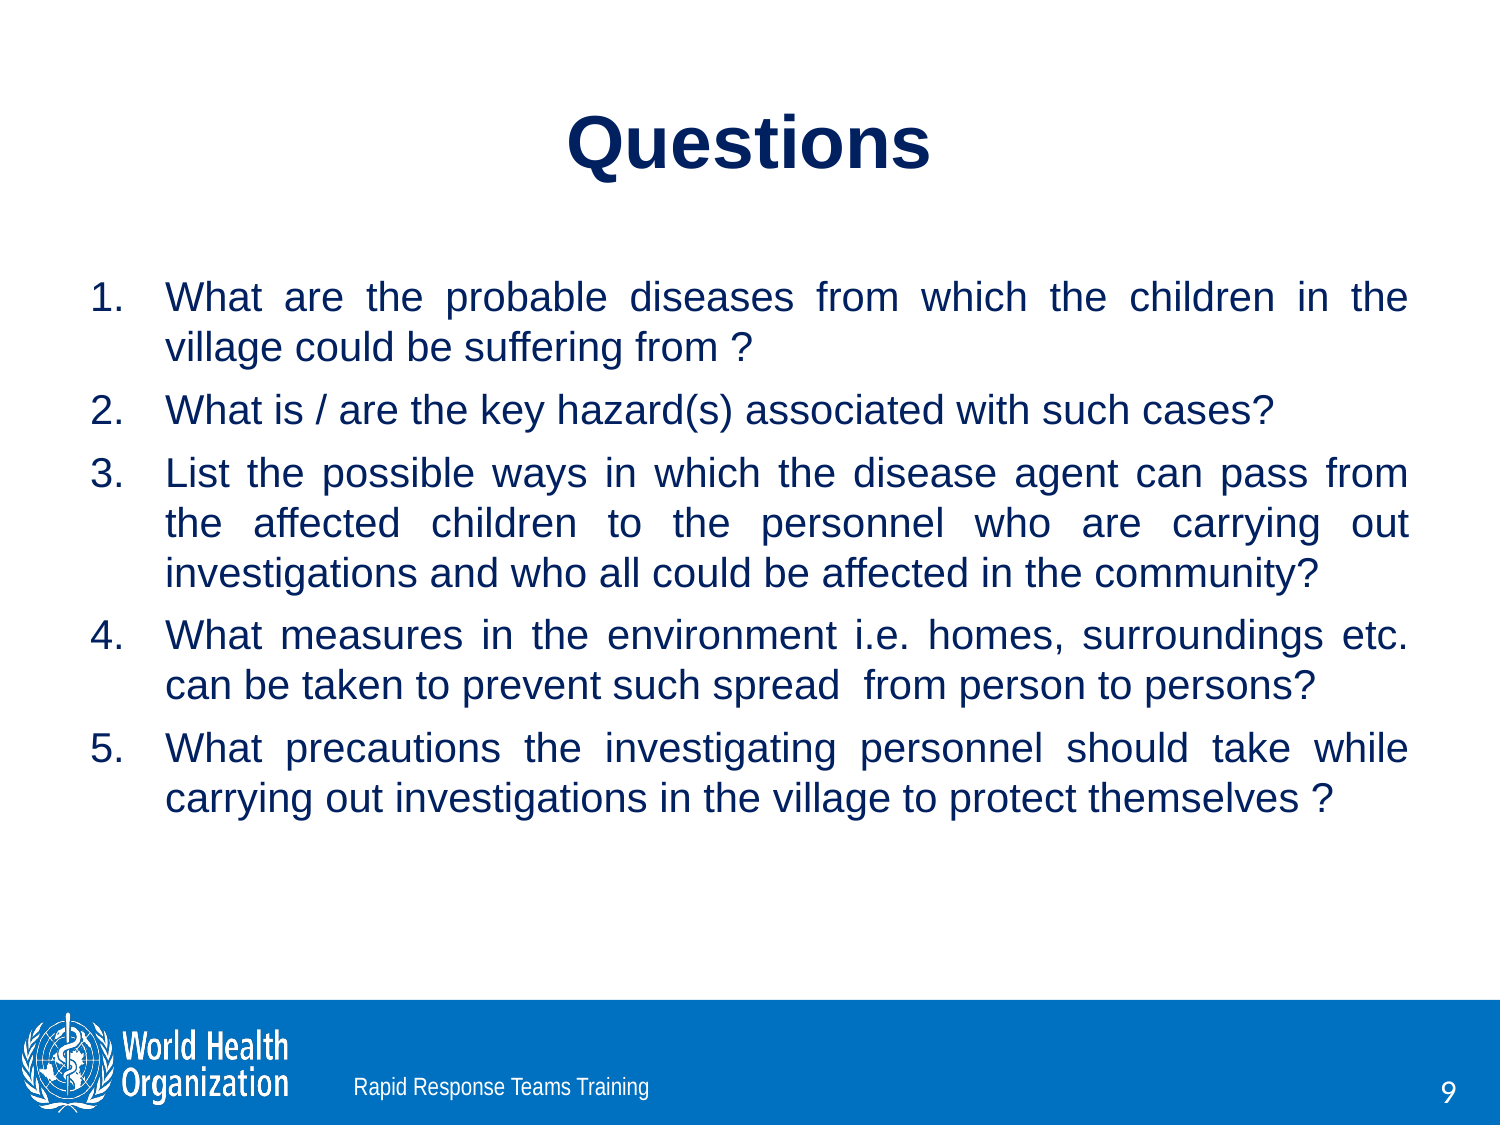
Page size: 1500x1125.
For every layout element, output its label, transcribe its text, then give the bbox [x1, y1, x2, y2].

title Questions [75, 45, 1425, 233]
list What are the probable diseases from which the children in the village could be suffering from ? What is / are the key hazard(s) associated with such cases? List the possible ways in which the disease agent can pass from the affected children to the personnel who are carrying out investigations and who all could be affected in the community? What measures in the environment i.e. homes, surroundings etc. can be taken to prevent such spread from person to persons? What precautions the investigating personnel should take while carrying out investigations in the village to protect themselves ? [75, 262, 1425, 1005]
picture [21, 1012, 288, 1113]
